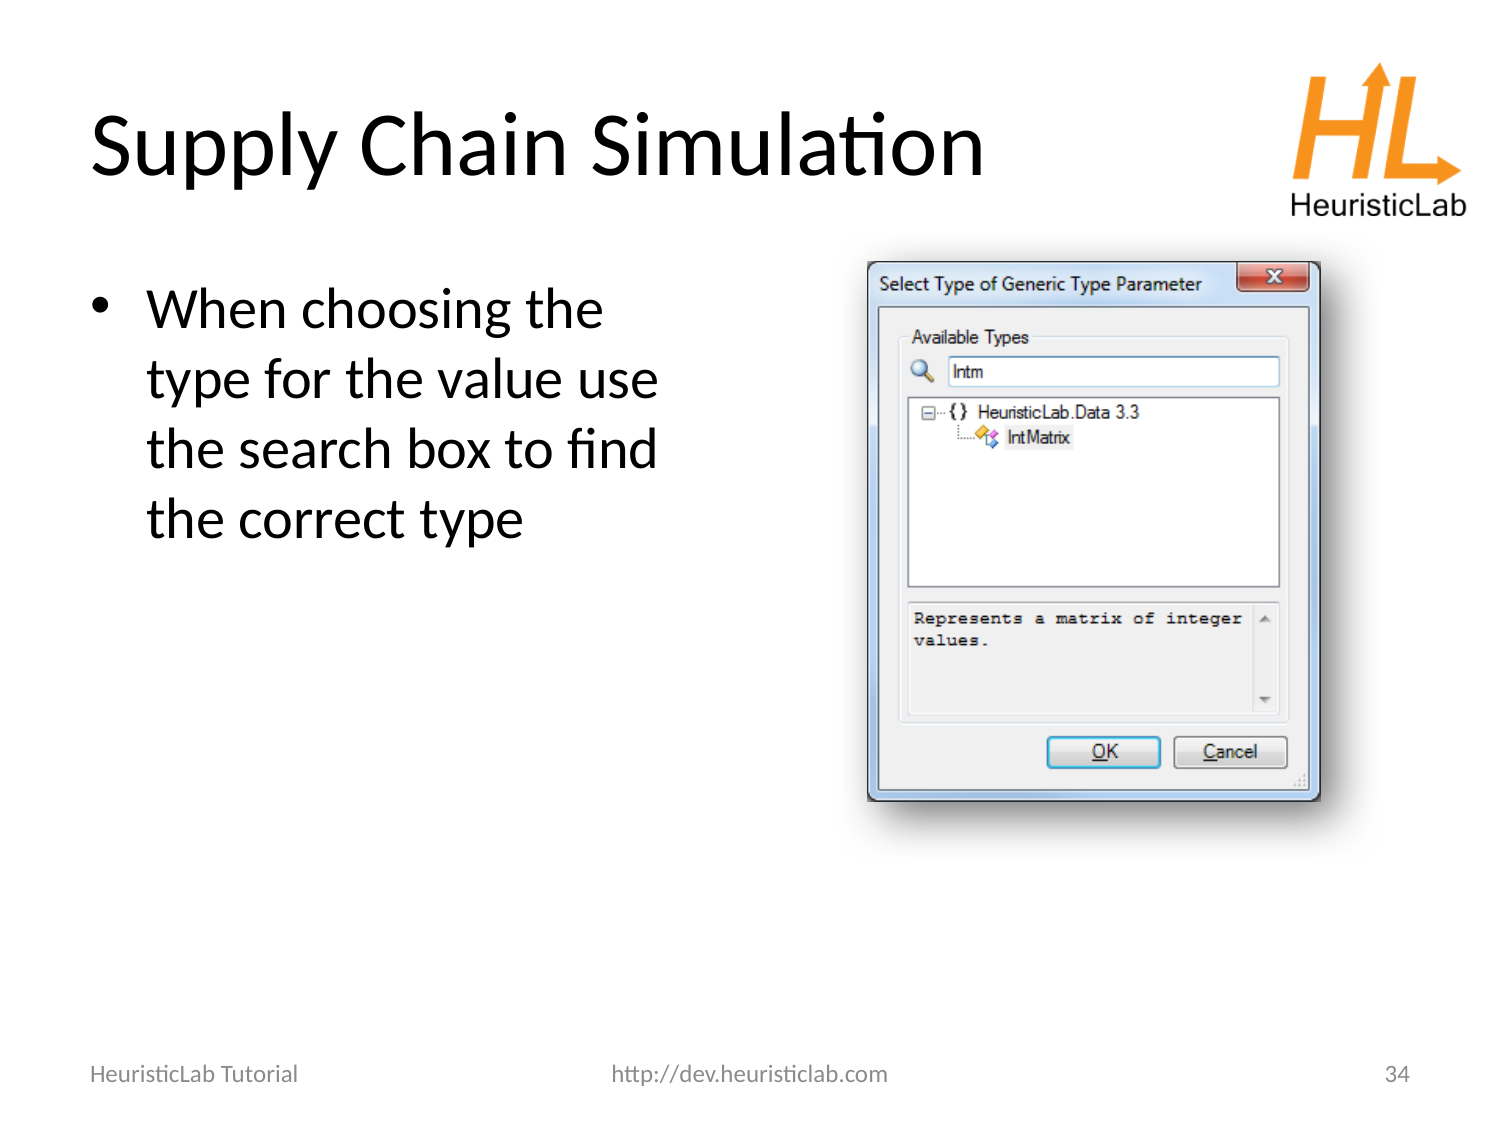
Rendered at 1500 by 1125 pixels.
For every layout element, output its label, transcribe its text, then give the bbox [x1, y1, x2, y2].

list When choosing the type for the value use the search box to find the correct type [75, 262, 738, 1005]
picture [866, 260, 1321, 803]
slide_number HeuristicLab Tutorial [75, 1042, 425, 1103]
title Supply Chain Simulation [75, 45, 1282, 233]
picture [1281, 27, 1474, 244]
footer http://dev.heuristiclab.com [512, 1042, 988, 1103]
slide_number 34 [1074, 1042, 1425, 1103]
